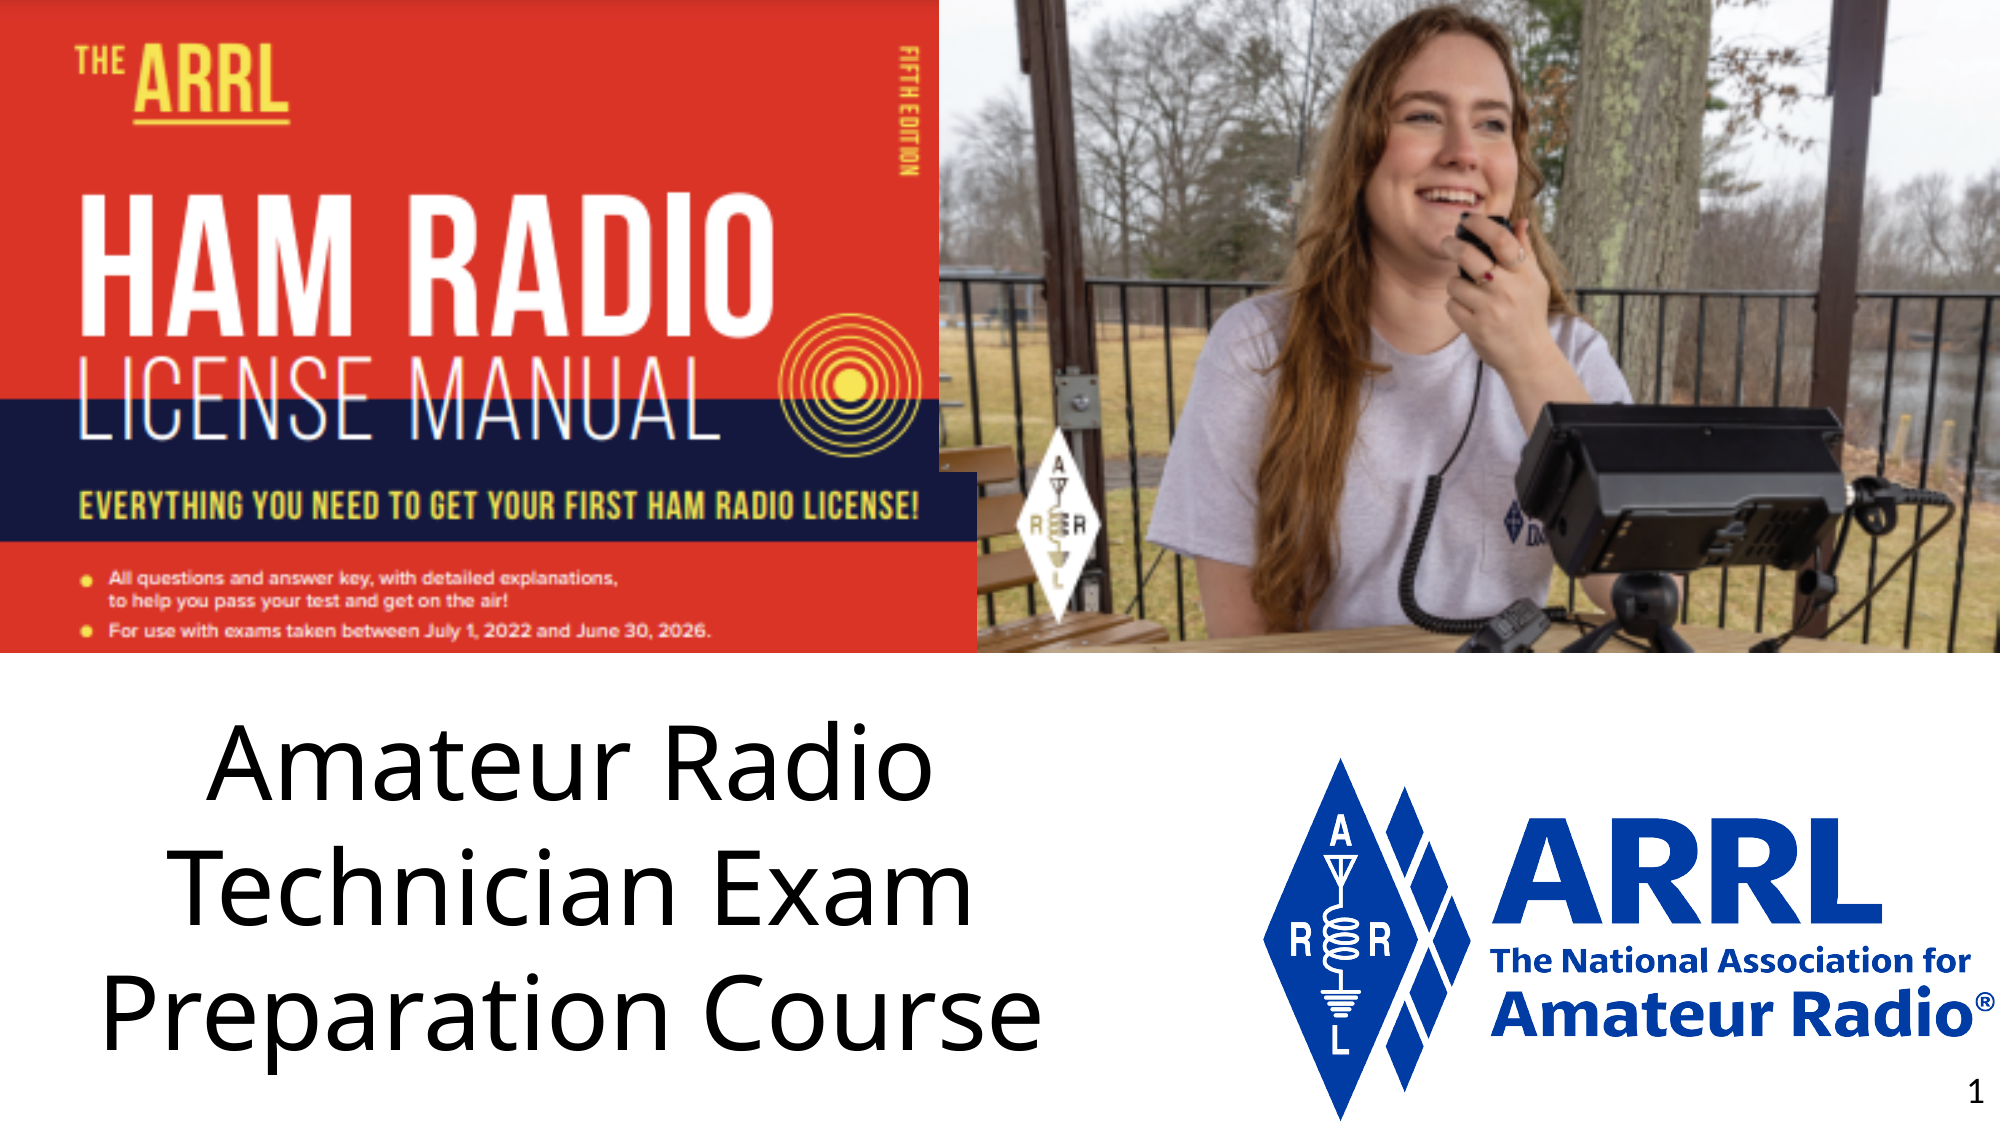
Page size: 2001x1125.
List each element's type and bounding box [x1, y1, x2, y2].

text_box [0, 0, 2000, 1125]
